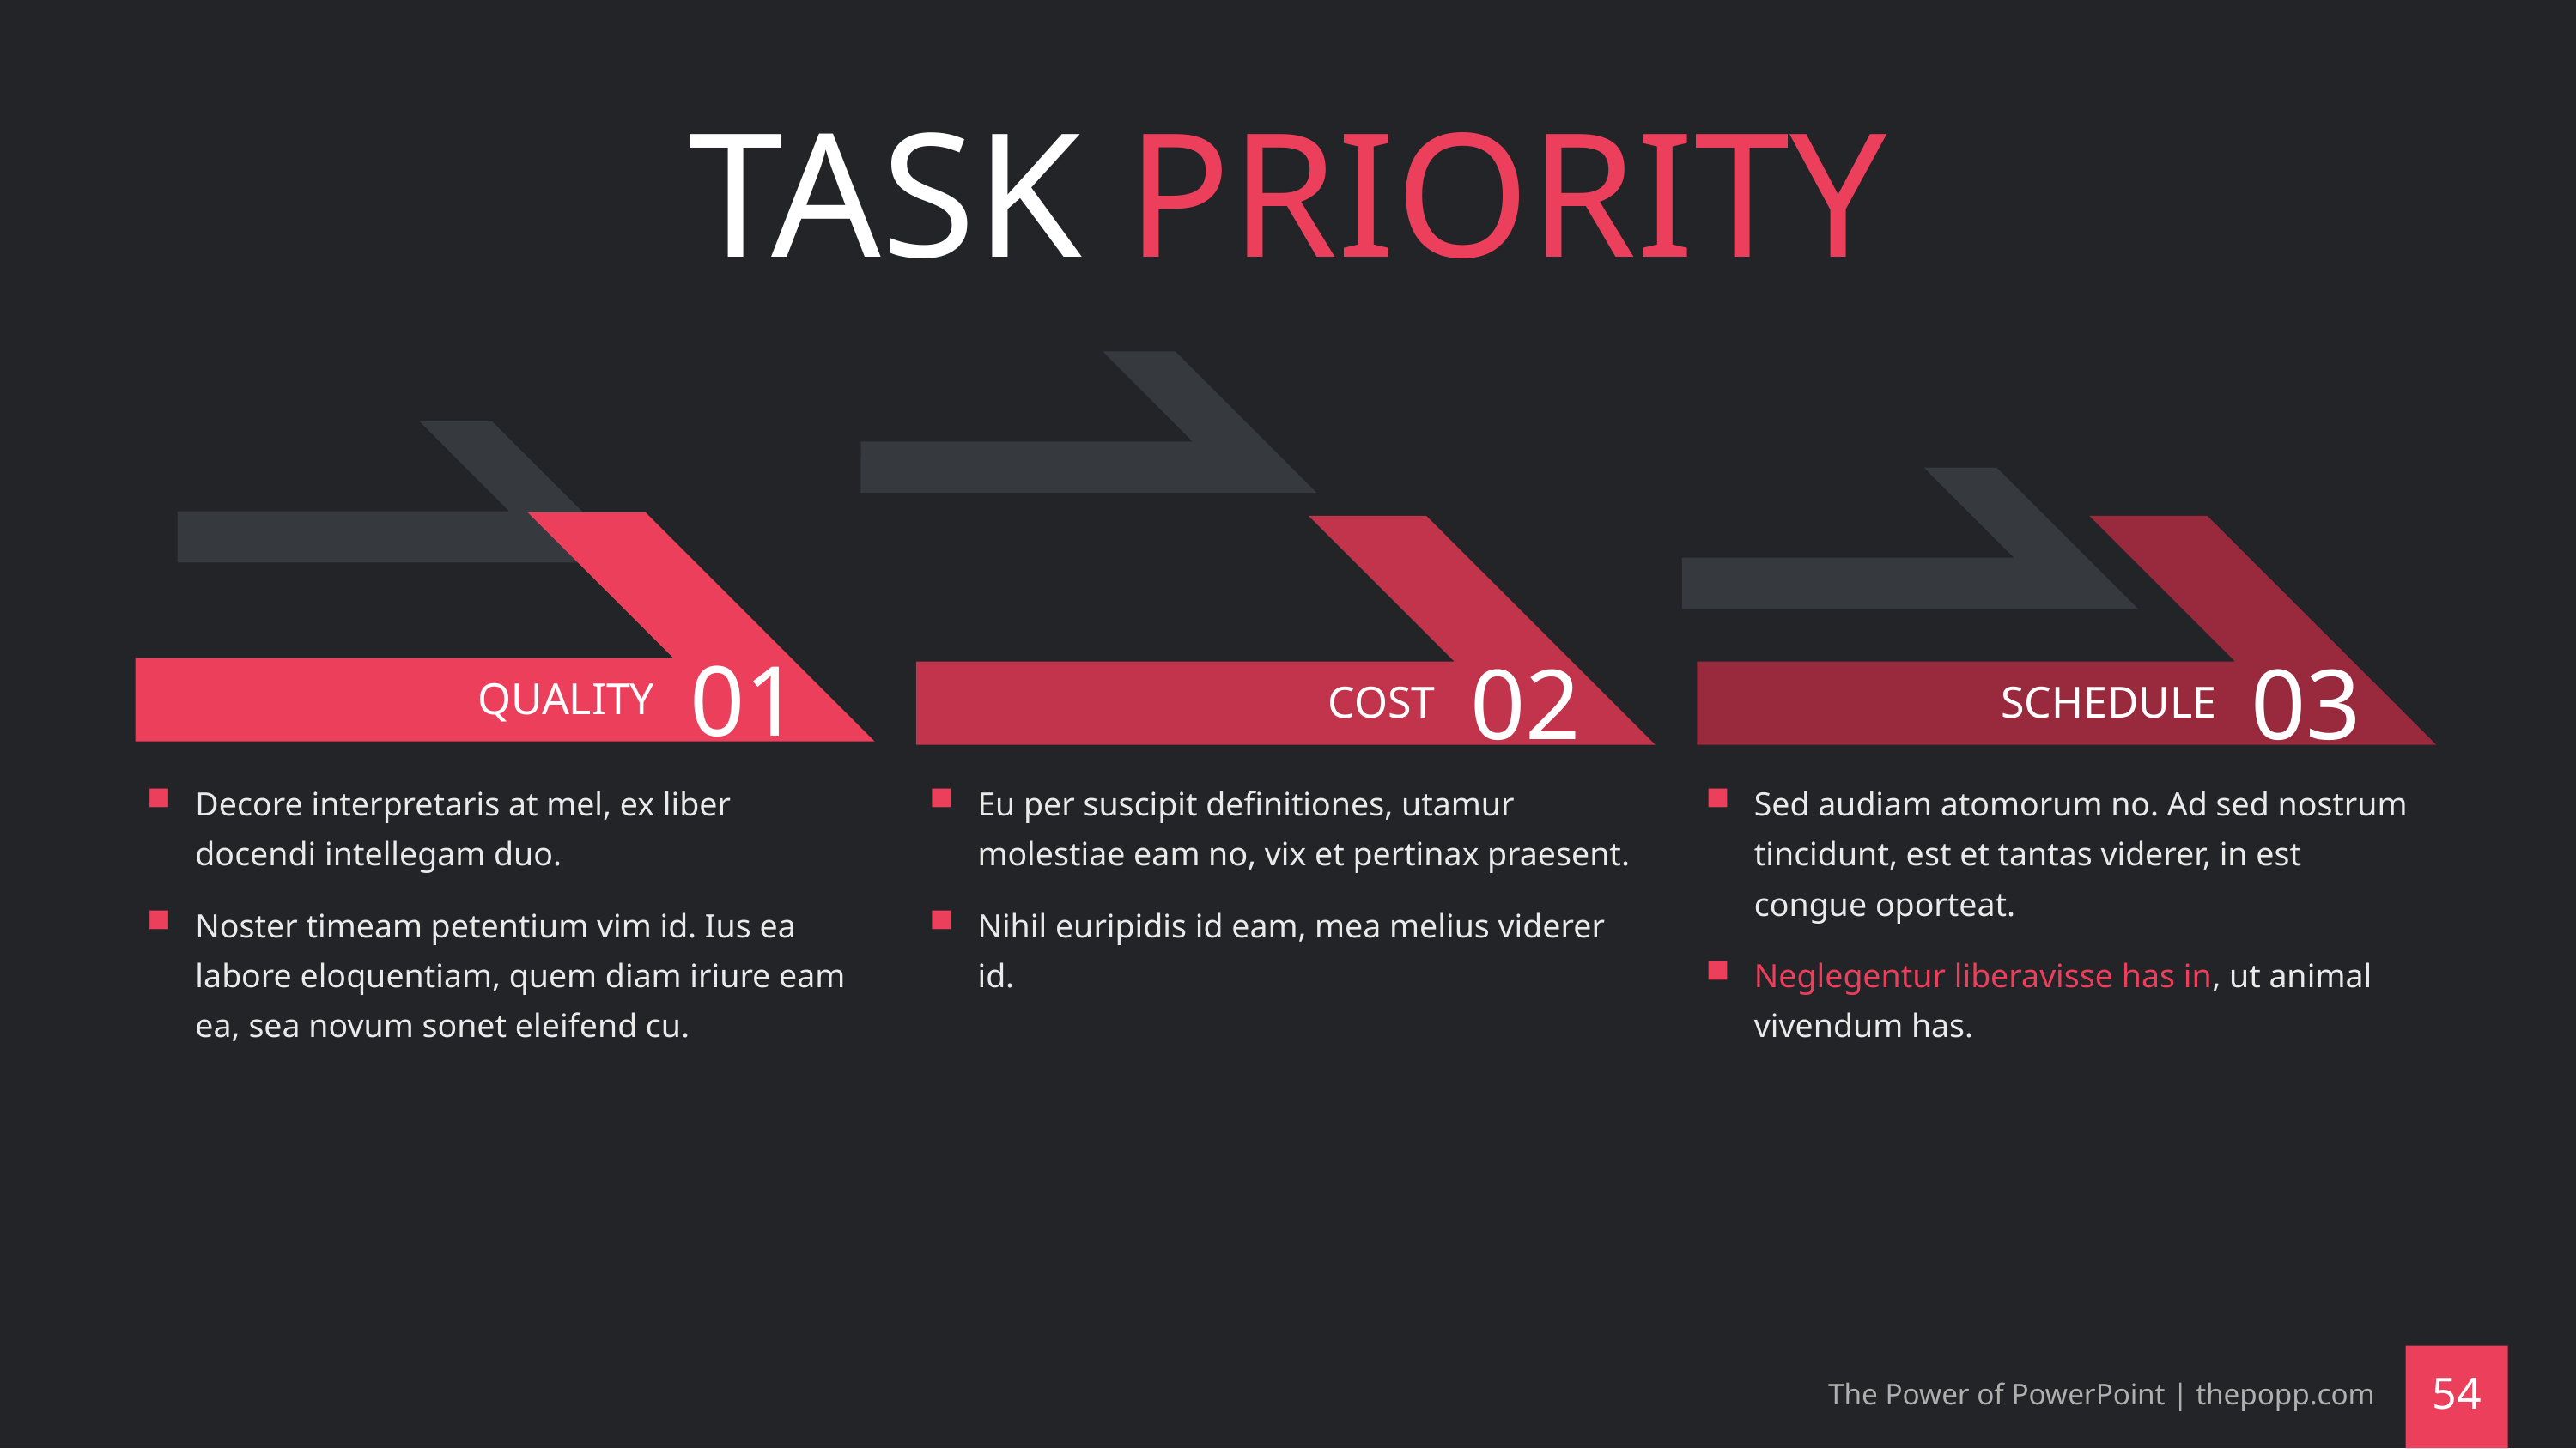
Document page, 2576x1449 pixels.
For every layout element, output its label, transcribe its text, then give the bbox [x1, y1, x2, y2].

list Decore interpretaris at mel, ex liber docendi intellegam duo. Noster timeam petentium vim id. Ius ea labore eloquentiam, quem diam iriure eam ea, sea novum sonet eleifend cu. [134, 765, 874, 1178]
list Sed audiam atomorum no. Ad sed nostrum tincidunt, est et tantas viderer, in est congue oporteat. Neglegentur liberavisse has in, ut animal vivendum has. [1692, 765, 2433, 1178]
list SCHEDULE [1707, 648, 2230, 754]
slide_number 54 [2404, 1356, 2509, 1434]
list COST [926, 648, 1449, 754]
footer The Power of PowerPoint | thepopp.com [1519, 1356, 2389, 1434]
list Eu per suscipit definitiones, utamur molestiae eam no, vix et pertinax praesent. Nihil euripidis id eam, mea melius viderer id. [916, 765, 1656, 1178]
title TASK PRIORITY [109, 75, 2467, 302]
list QUALITY [145, 645, 668, 750]
